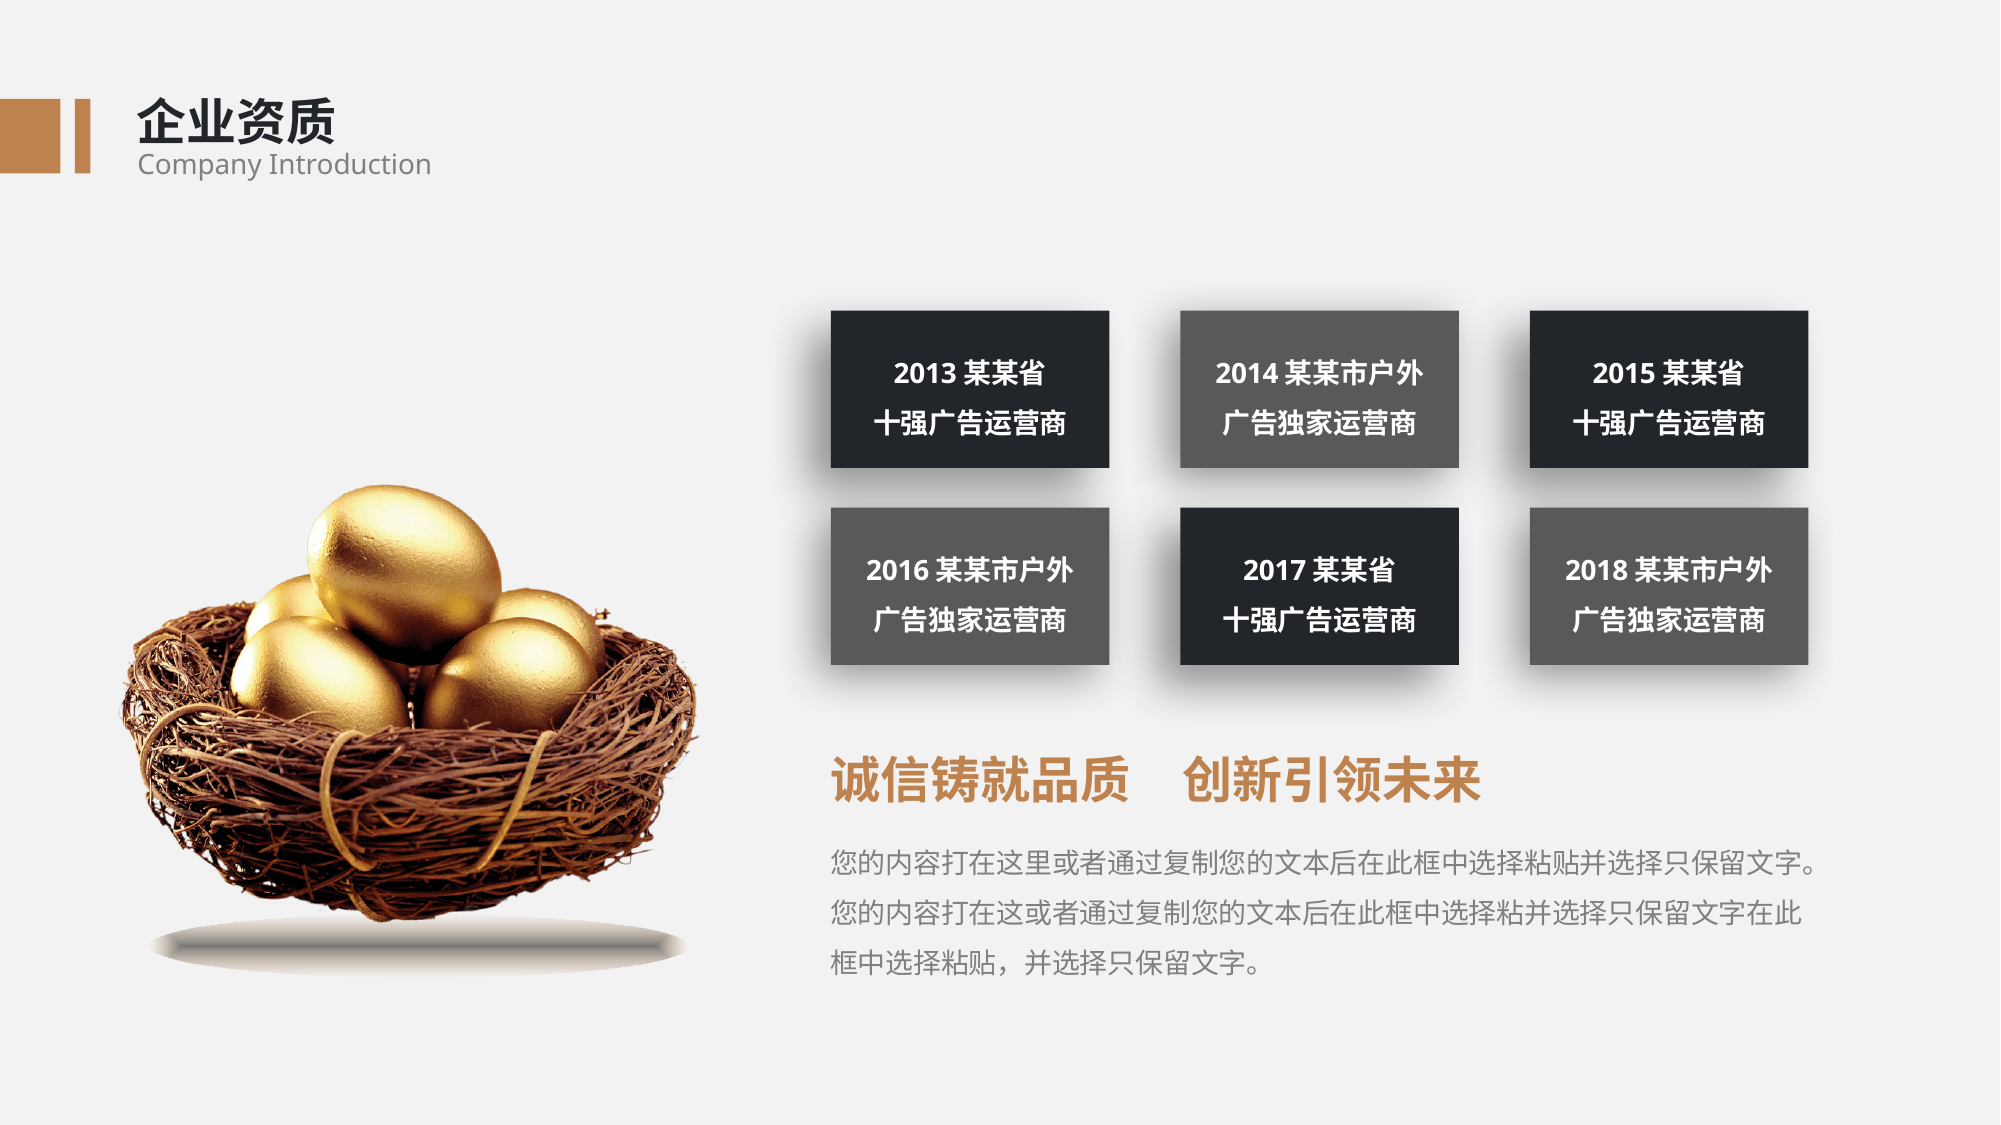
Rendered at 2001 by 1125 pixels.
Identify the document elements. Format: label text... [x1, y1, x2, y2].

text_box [117, 483, 700, 978]
text_box 2018某某市户外广告独家运营商 [1529, 506, 1809, 666]
text_box 2014某某市户外广告独家运营商 [1179, 309, 1460, 469]
text_box 2015某某省 十强广告运营商 [1529, 309, 1809, 469]
text_box 2016某某市户外广告独家运营商 [830, 506, 1110, 666]
text_box 诚信铸就品质 [815, 740, 1146, 816]
text_box 2013某某省 十强广告运营商 [830, 309, 1110, 469]
text_box 创新引领未来 [1167, 740, 1498, 816]
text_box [119, 83, 643, 189]
text_box 2017某某省 十强广告运营商 [1179, 506, 1460, 666]
text_box 您的内容打在这里或者通过复制您的文本后在此框中选择粘贴并选择只保留文字。您的内容打在这或者通过复制您的文本后在此框中选择粘并选择只保留文字在此框中选择粘贴，并选择只保留文字。 [800, 814, 1838, 994]
